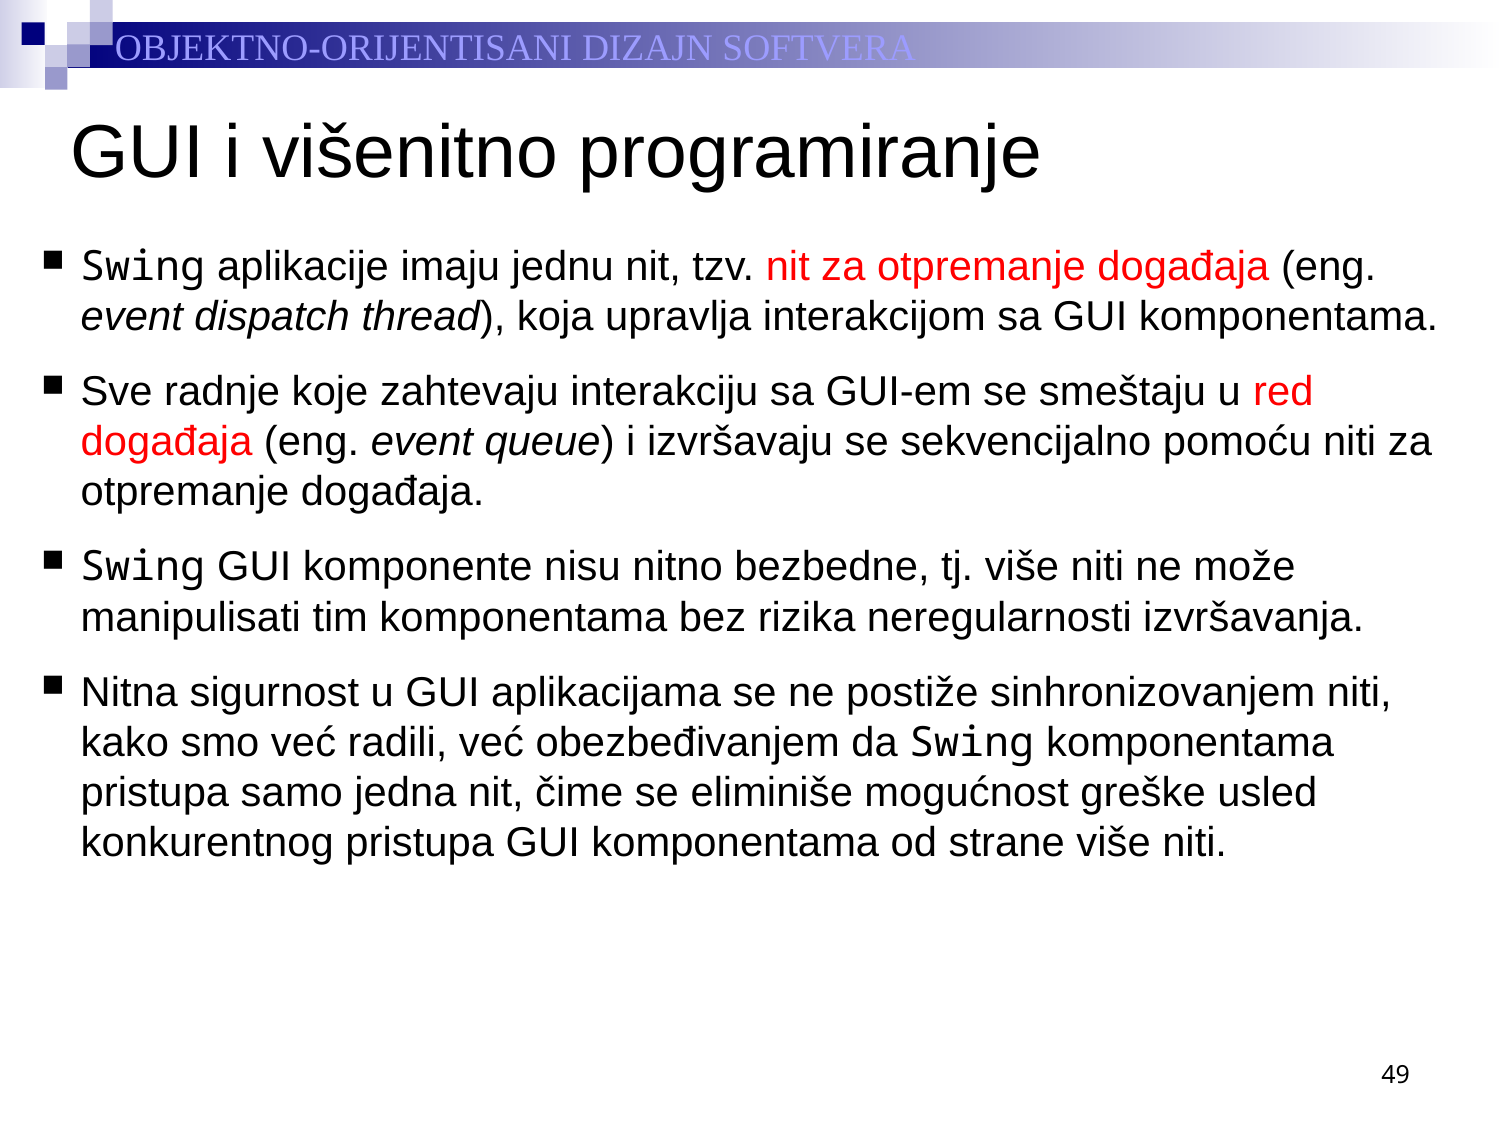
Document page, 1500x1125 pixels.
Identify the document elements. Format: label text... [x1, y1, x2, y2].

title GUI i višenitno programiranje [64, 98, 1093, 197]
slide_number 49 [1074, 1024, 1426, 1101]
text_box Swing aplikacije imaju jednu nit, tzv. nit za otpremanje događaja (eng. event dispatch thread), koja upravlja interakcijom sa GUI komponentama. Sve radnje koje zahtevaju interakciju sa GUI-em se smeštaju u red događaja (eng. event queue) i izvršavaju se sekvencijalno pomoću niti za otpremanje događaja. Swing GUI komponente nisu nitno bezbedne, tj. više niti ne može manipulisati tim komponentama bez rizika neregularnosti izvršavanja. Nitna sigurnost u GUI aplikacijama se ne postiže sinhronizovanjem niti, kako smo već radili, već obezbeđivanjem da Swing komponentama pristupa samo jedna nit, čime se eliminiše mogućnost greške usled konkurentnog pristupa GUI komponentama od strane više niti. [29, 231, 1471, 894]
